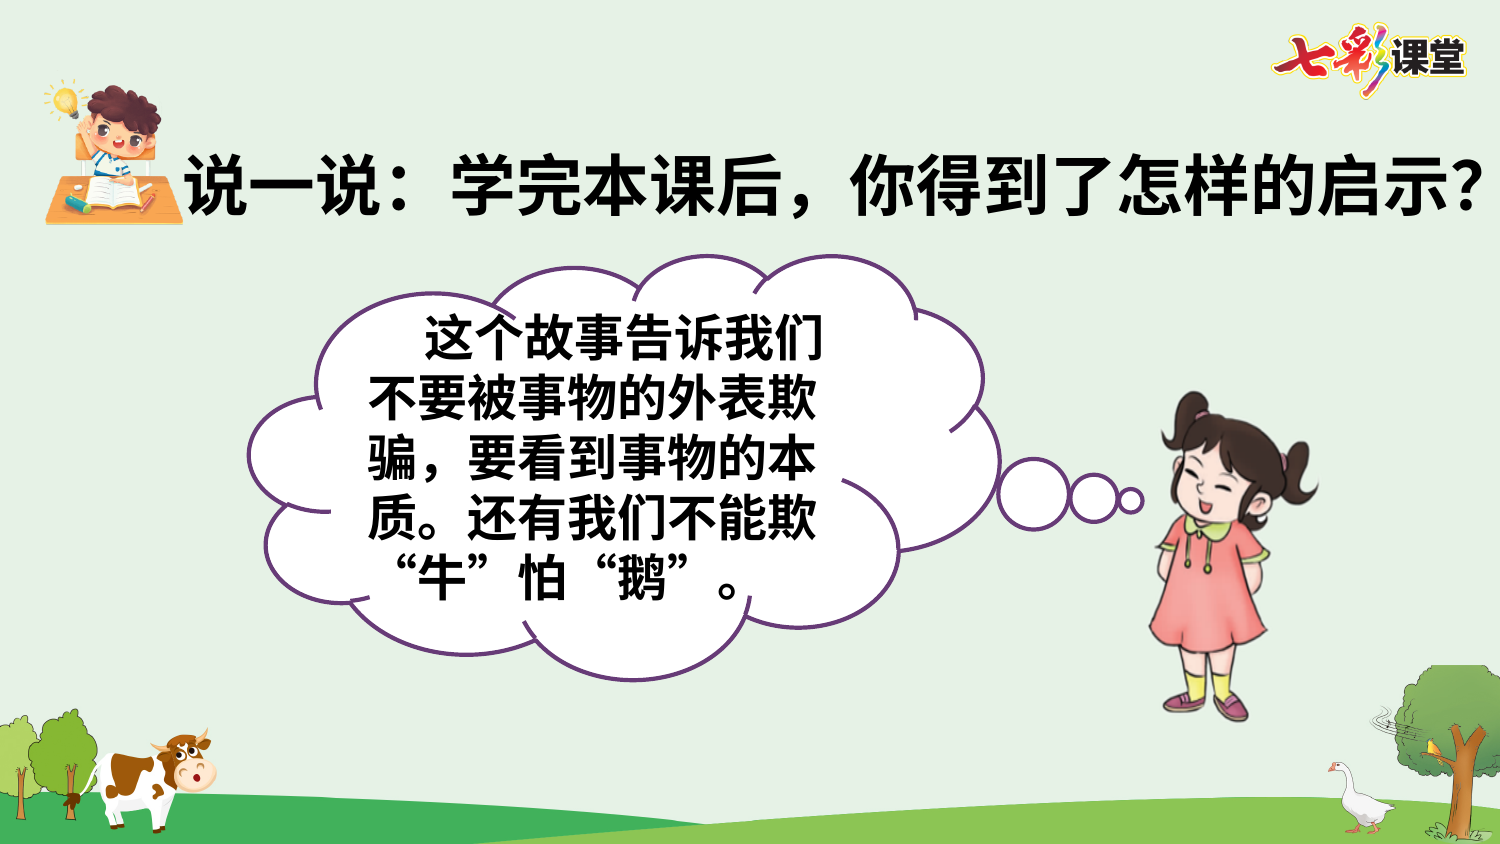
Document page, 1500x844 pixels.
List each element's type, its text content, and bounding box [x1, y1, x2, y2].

text_box 这个故事告诉我们不要被事物的外表欺骗，要看到事物的本质。还有我们不能欺“牛”怕“鹅”。 [1070, 474, 1110, 522]
text_box 这个故事告诉我们不要被事物的外表欺骗，要看到事物的本质。还有我们不能欺“牛”怕“鹅”。 [998, 458, 1069, 530]
picture [0, 0, 1500, 844]
text_box 说一说：学完本课后，你得到了怎样的启示？ [201, 138, 1471, 230]
text_box 这个故事告诉我们不要被事物的外表欺骗，要看到事物的本质。还有我们不能欺“牛”怕“鹅”。 [248, 256, 1000, 681]
